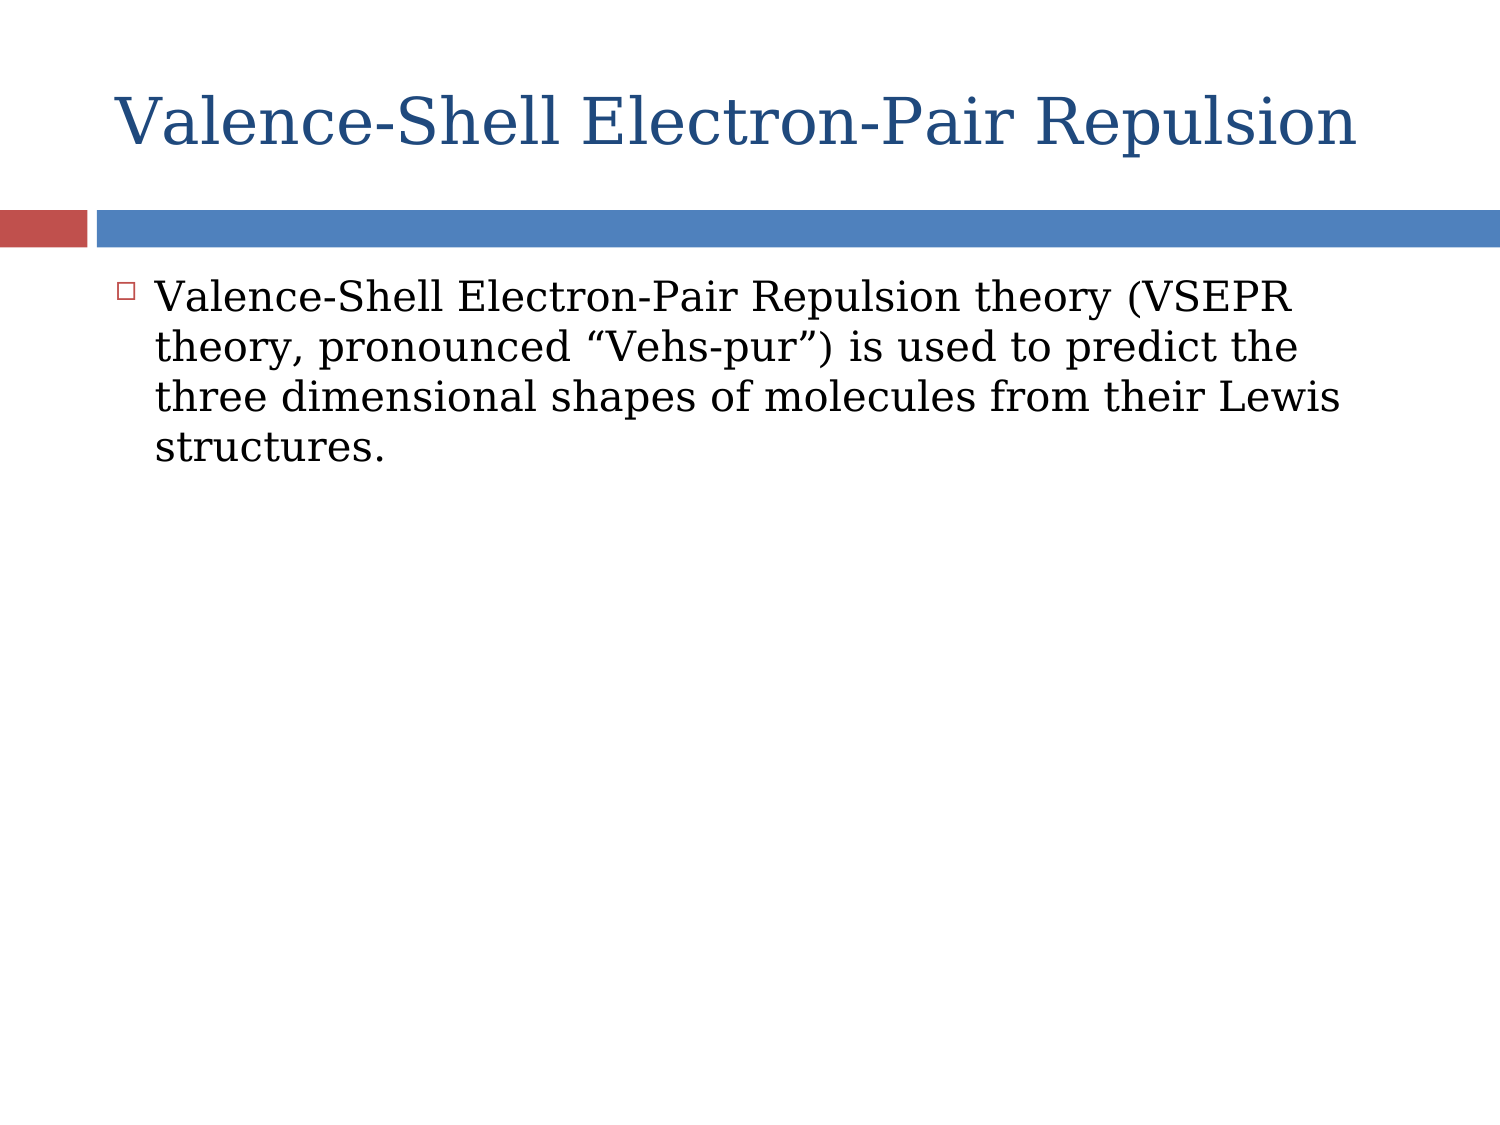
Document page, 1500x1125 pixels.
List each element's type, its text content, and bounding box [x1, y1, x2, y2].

list Valence-Shell Electron-Pair Repulsion theory (VSEPR theory, pronounced “Vehs-pur”) is used to predict the three dimensional shapes of molecules from their Lewis structures. [100, 262, 1438, 1000]
title Valence-Shell Electron-Pair Repulsion [100, 37, 1438, 200]
